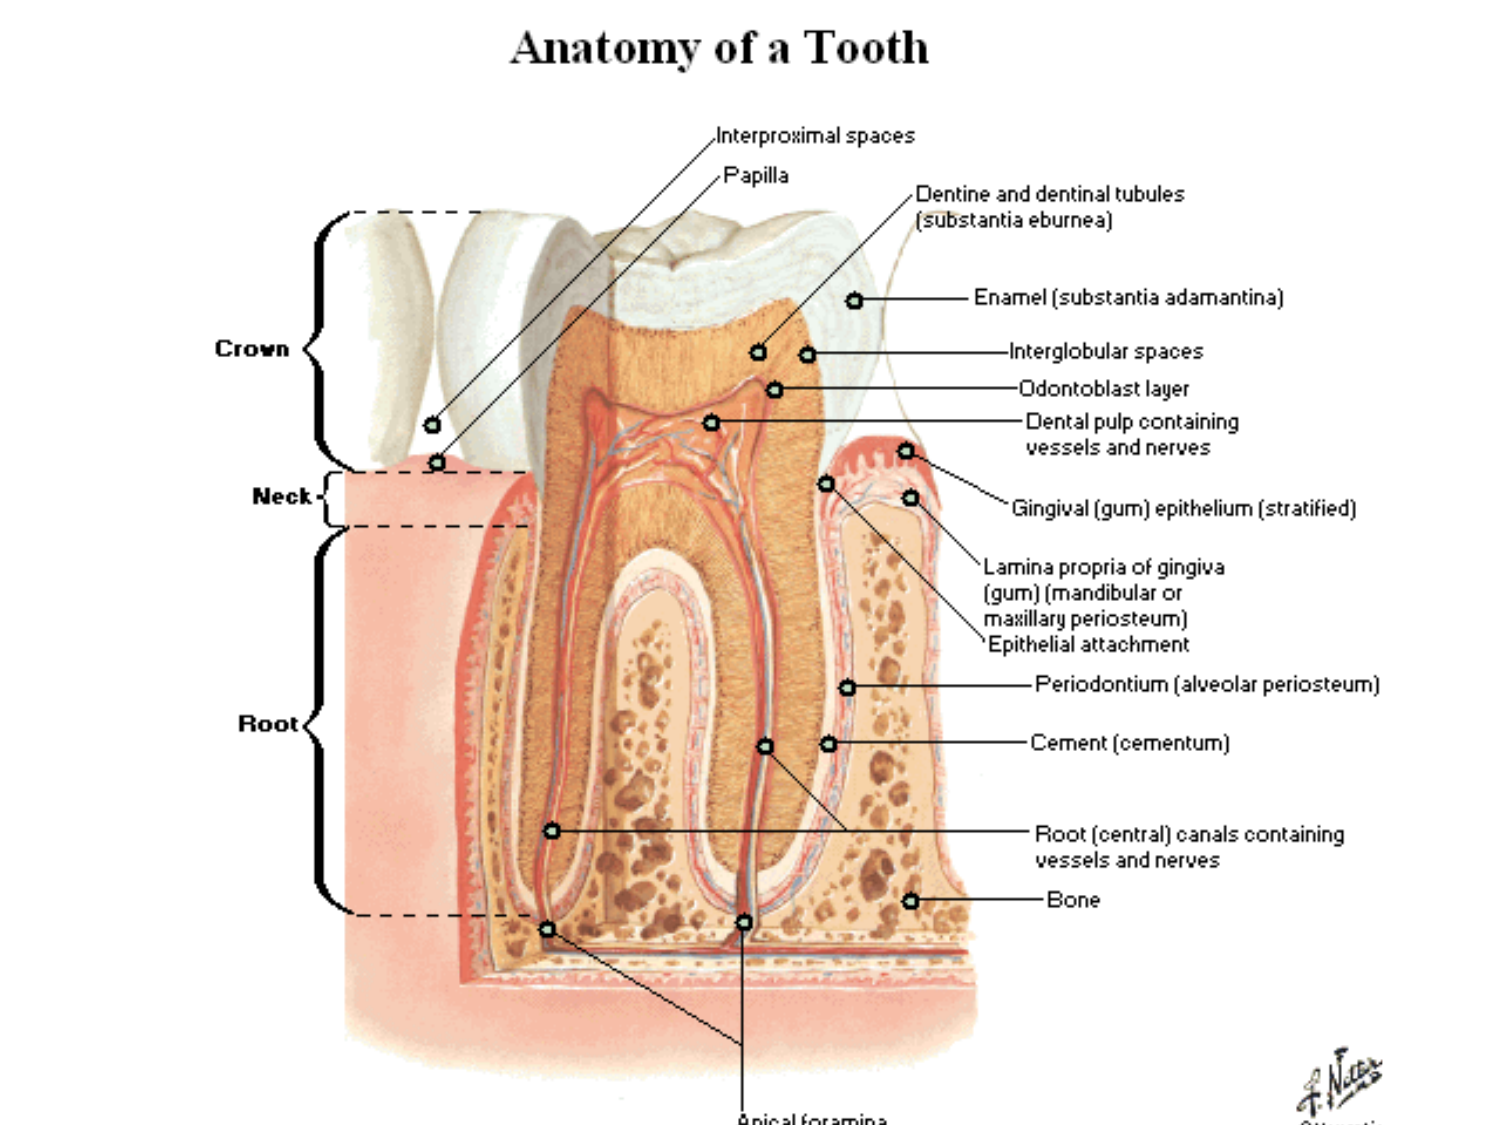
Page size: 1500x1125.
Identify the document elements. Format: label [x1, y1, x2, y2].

picture [88, 0, 1383, 1125]
